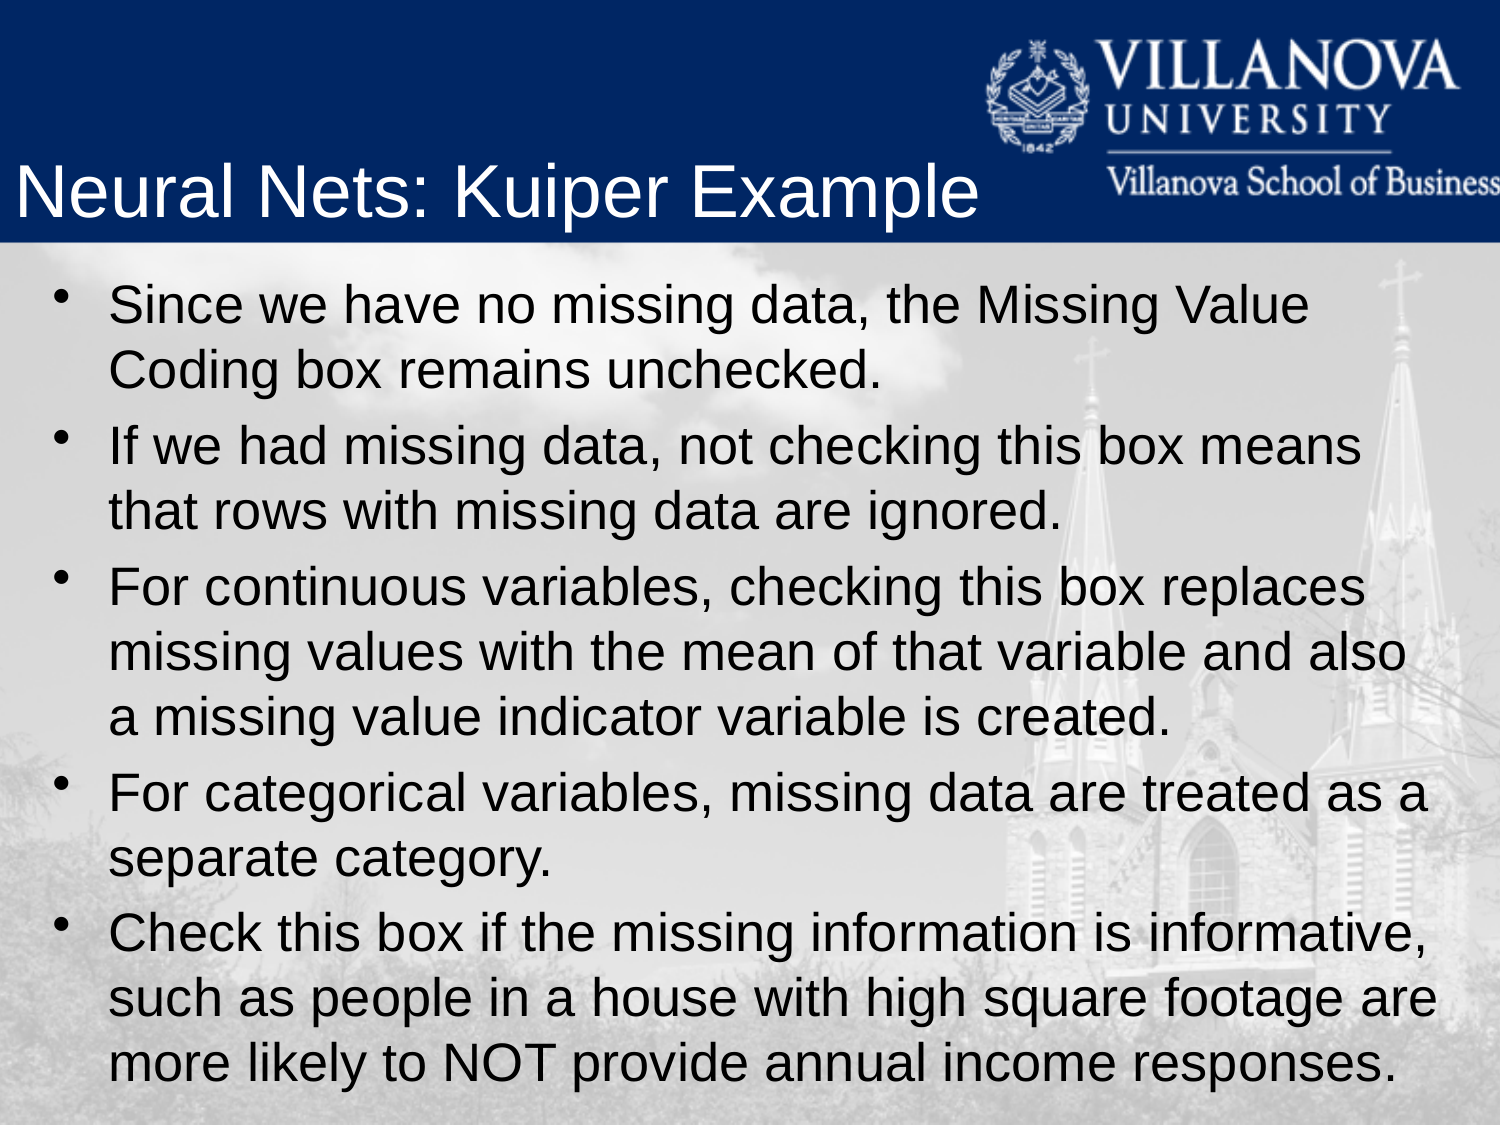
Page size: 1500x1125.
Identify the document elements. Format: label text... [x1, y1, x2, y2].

text_box Neural Nets: Kuiper Example [0, 94, 1500, 282]
picture [0, 282, 1500, 1125]
picture [0, 0, 1500, 94]
text_box Since we have no missing data, the Missing Value Coding box remains unchecked. If we had missing data, not checking this box means that rows with missing data are ignored. For continuous variables, checking this box replaces missing values with the mean of that variable and also a missing value indicator variable is created. For categorical variables, missing data are treated as a separate category. Check this box if the missing information is informative, such as people in a house with high square footage are more likely to NOT provide annual income responses. [37, 282, 1463, 1107]
